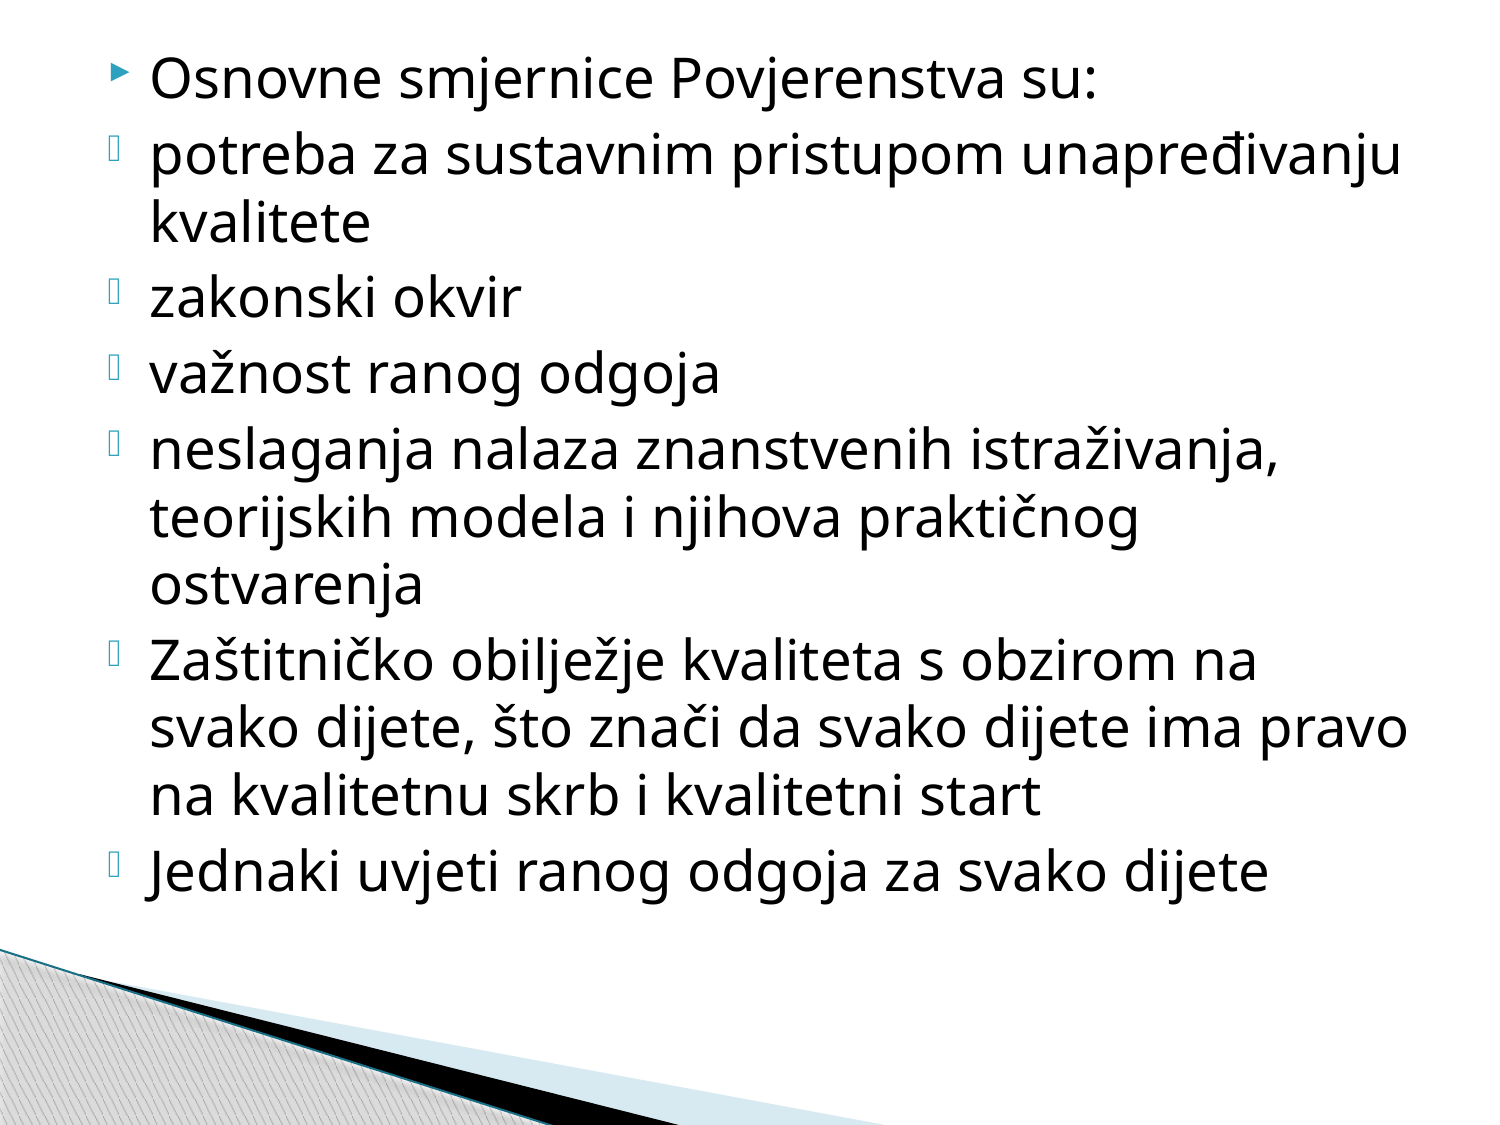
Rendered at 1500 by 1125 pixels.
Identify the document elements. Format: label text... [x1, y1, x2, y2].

list Osnovne smjernice Povjerenstva su: potreba za sustavnim pristupom unapređivanju kvalitete zakonski okvir važnost ranog odgoja neslaganja nalaza znanstvenih istraživanja, teorijskih modela i njihova praktičnog ostvarenja Zaštitničko obilježje kvaliteta s obzirom na svako dijete, što znači da svako dijete ima pravo na kvalitetnu skrb i kvalitetni start Jednaki uvjeti ranog odgoja za svako dijete [75, 35, 1425, 986]
